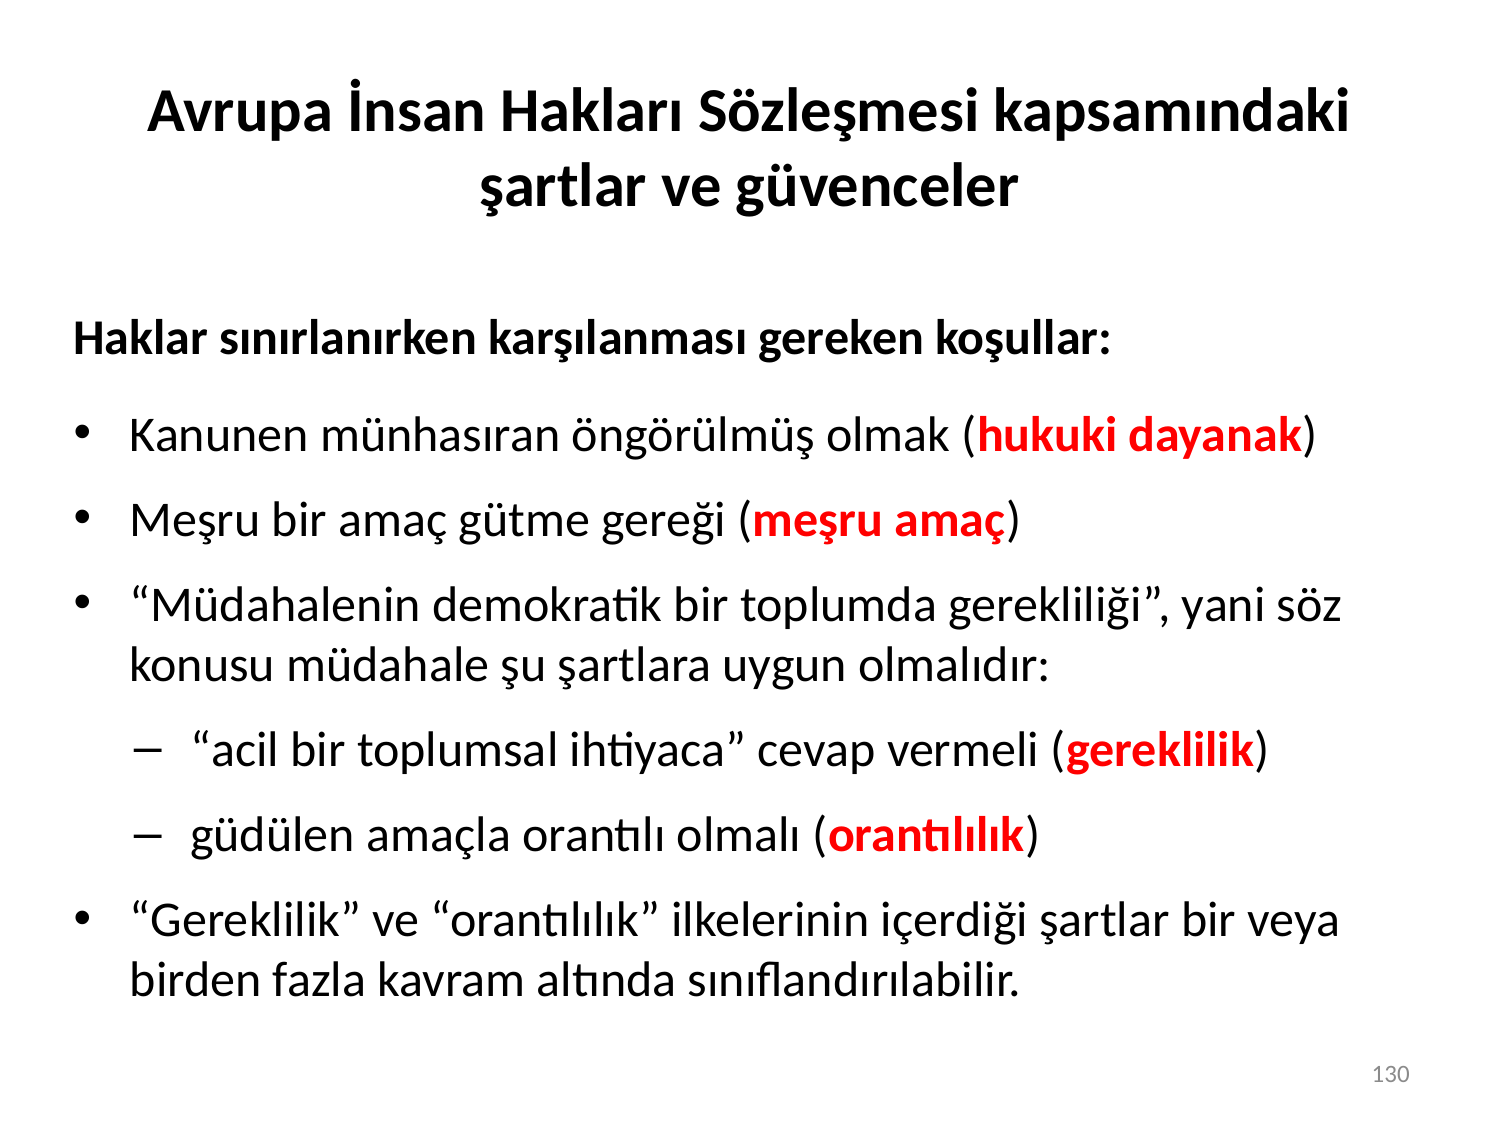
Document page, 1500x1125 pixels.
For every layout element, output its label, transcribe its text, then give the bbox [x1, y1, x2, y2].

list Haklar sınırlanırken karşılanması gereken koşullar: Kanunen münhasıran öngörülmüş olmak (hukuki dayanak) Meşru bir amaç gütme gereği (meşru amaç) “Müdahalenin demokratik bir toplumda gerekliliği”, yani söz konusu müdahale şu şartlara uygun olmalıdır: “acil bir toplumsal ihtiyaca” cevap vermeli (gereklilik) güdülen amaçla orantılı olmalı (orantılılık) “Gereklilik” ve “orantılılık” ilkelerinin içerdiği şartlar bir veya birden fazla kavram altında sınıflandırılabilir. [58, 296, 1447, 1048]
slide_number 130 [1074, 1042, 1425, 1103]
title Avrupa İnsan Hakları Sözleşmesi kapsamındaki şartlar ve güvenceler [74, 44, 1426, 244]
